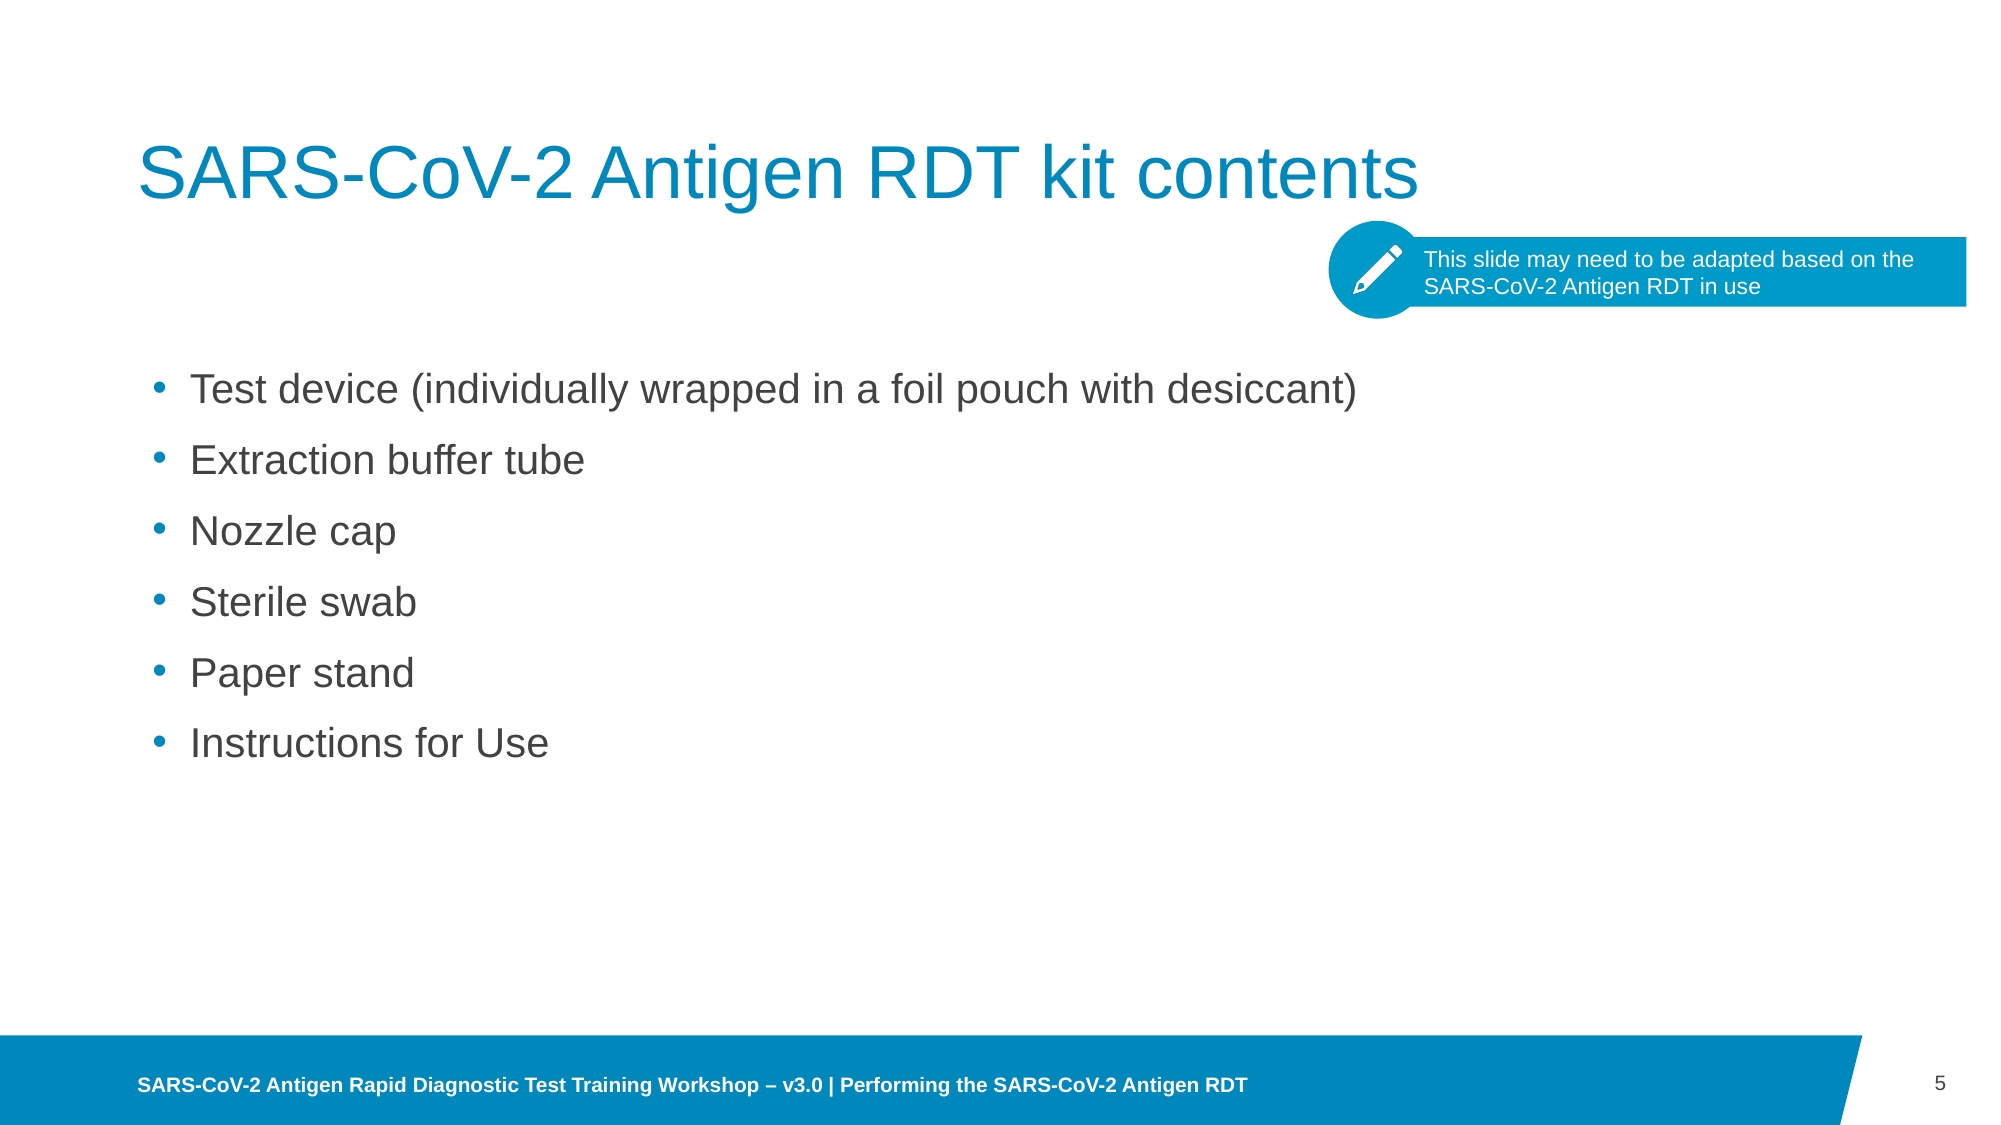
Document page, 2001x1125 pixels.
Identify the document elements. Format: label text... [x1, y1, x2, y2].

list Test device (individually wrapped in a foil pouch with desiccant) Extraction buffer tube Nozzle cap Sterile swab Paper stand Instructions for Use [137, 354, 1863, 1083]
title SARS-CoV-2 Antigen RDT kit contents [137, 59, 1863, 215]
footer SARS-CoV-2 Antigen Rapid Diagnostic Test Training Workshop – v3.0 | Performing the SARS-CoV-2 Antigen RDT [137, 1042, 1338, 1125]
slide_number 5 [1862, 1035, 1947, 1125]
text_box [1328, 220, 1967, 319]
